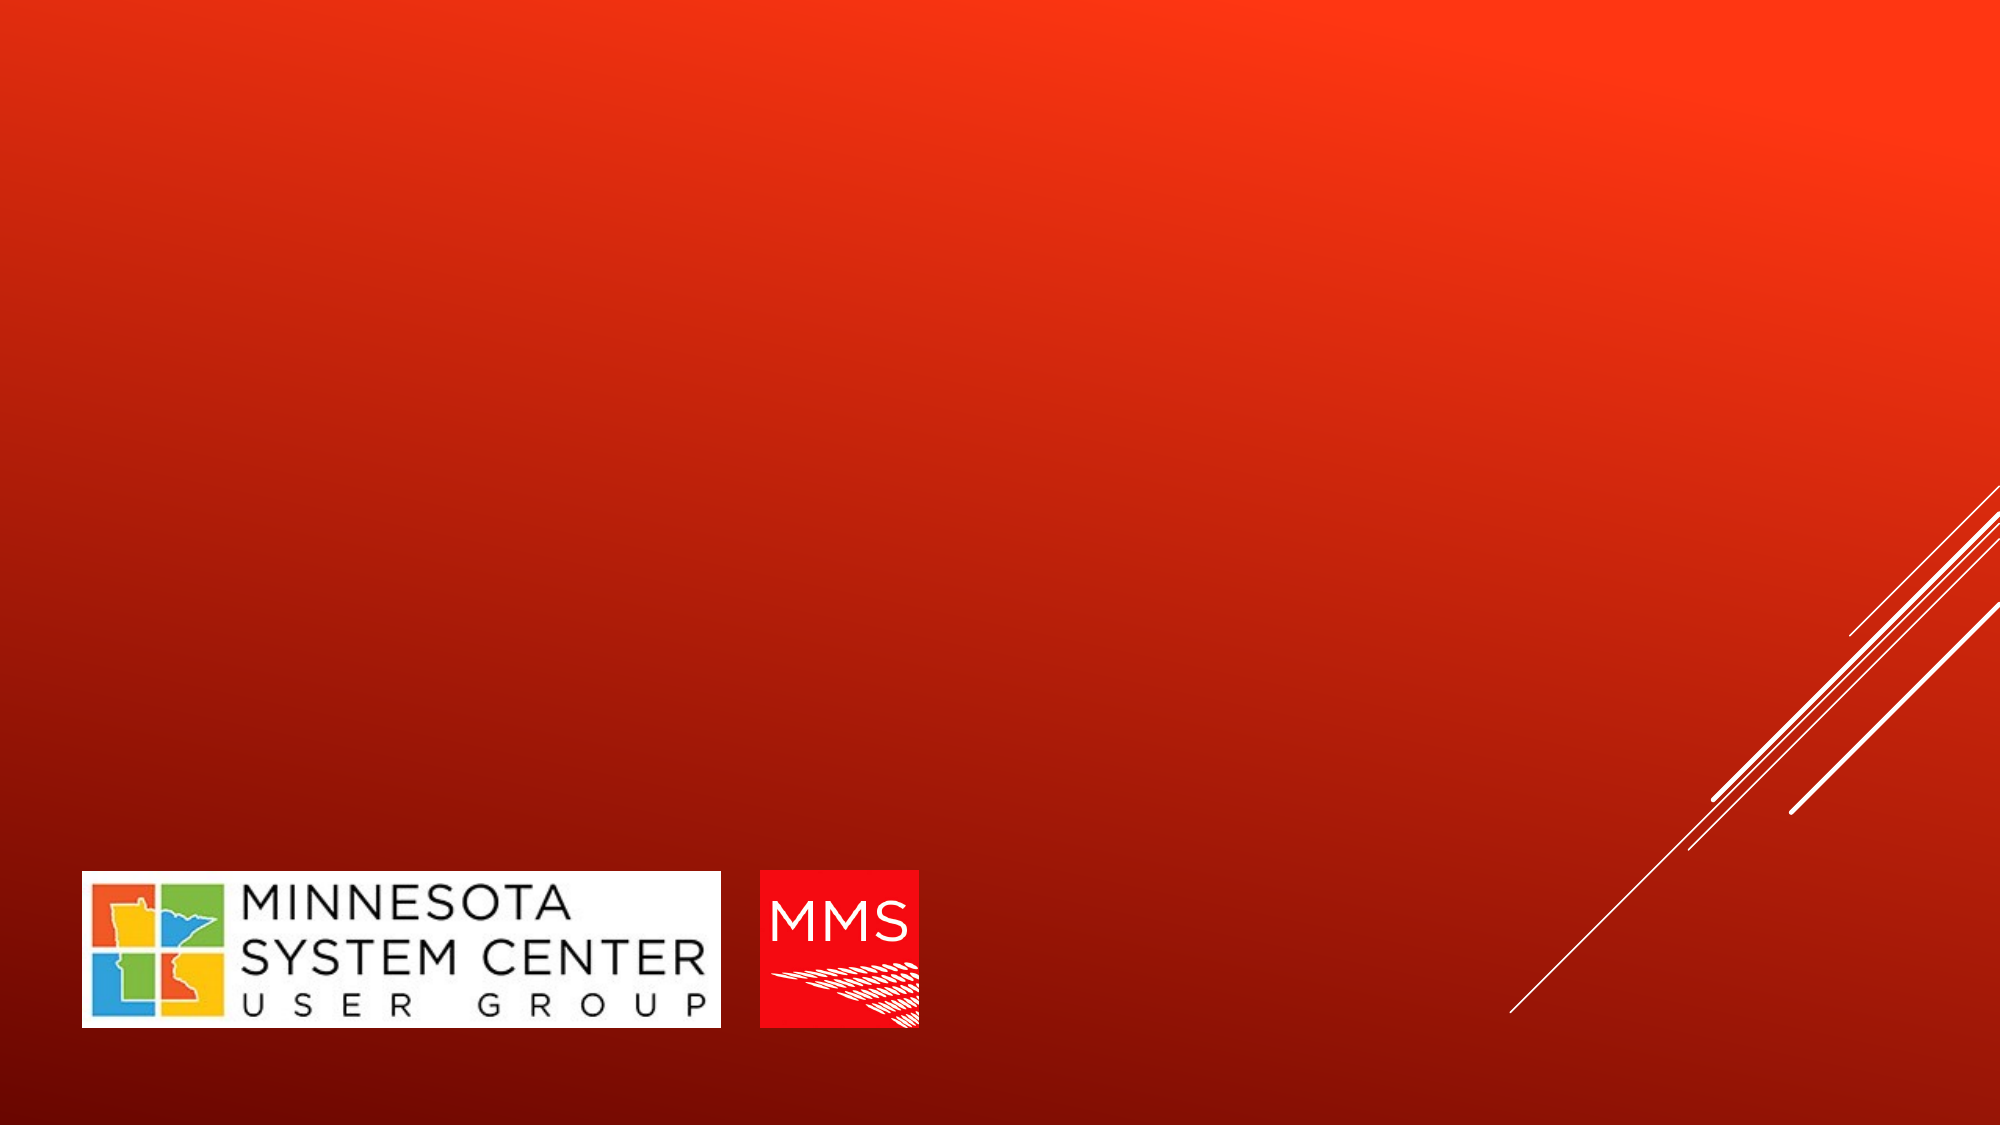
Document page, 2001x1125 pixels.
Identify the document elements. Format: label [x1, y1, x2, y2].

picture [760, 869, 919, 1029]
picture [82, 871, 721, 1029]
